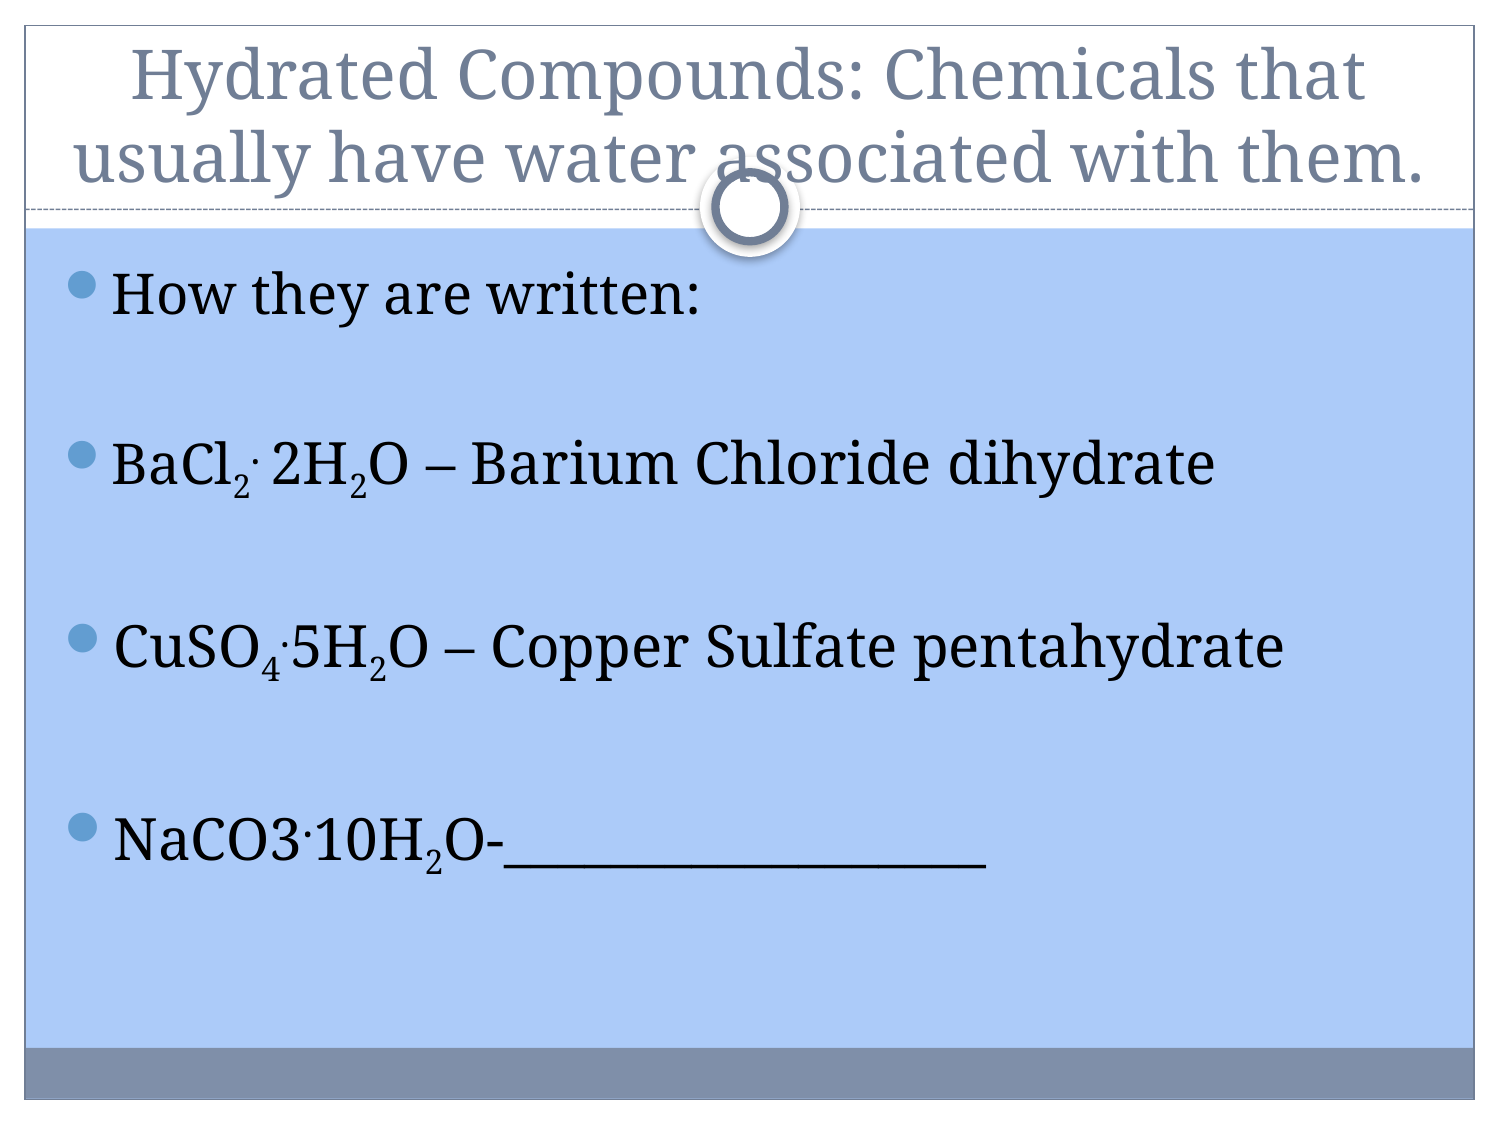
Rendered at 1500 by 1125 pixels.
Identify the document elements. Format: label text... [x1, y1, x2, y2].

title Hydrated Compounds: Chemicals that usually have water associated with them. [49, 0, 1450, 204]
list How they are written: BaCl2. 2H2O – Barium Chloride dihydrate CuSO4.5H2O – Copper Sulfate pentahydrate NaCO3.10H2O-__________________ [49, 250, 1445, 1001]
